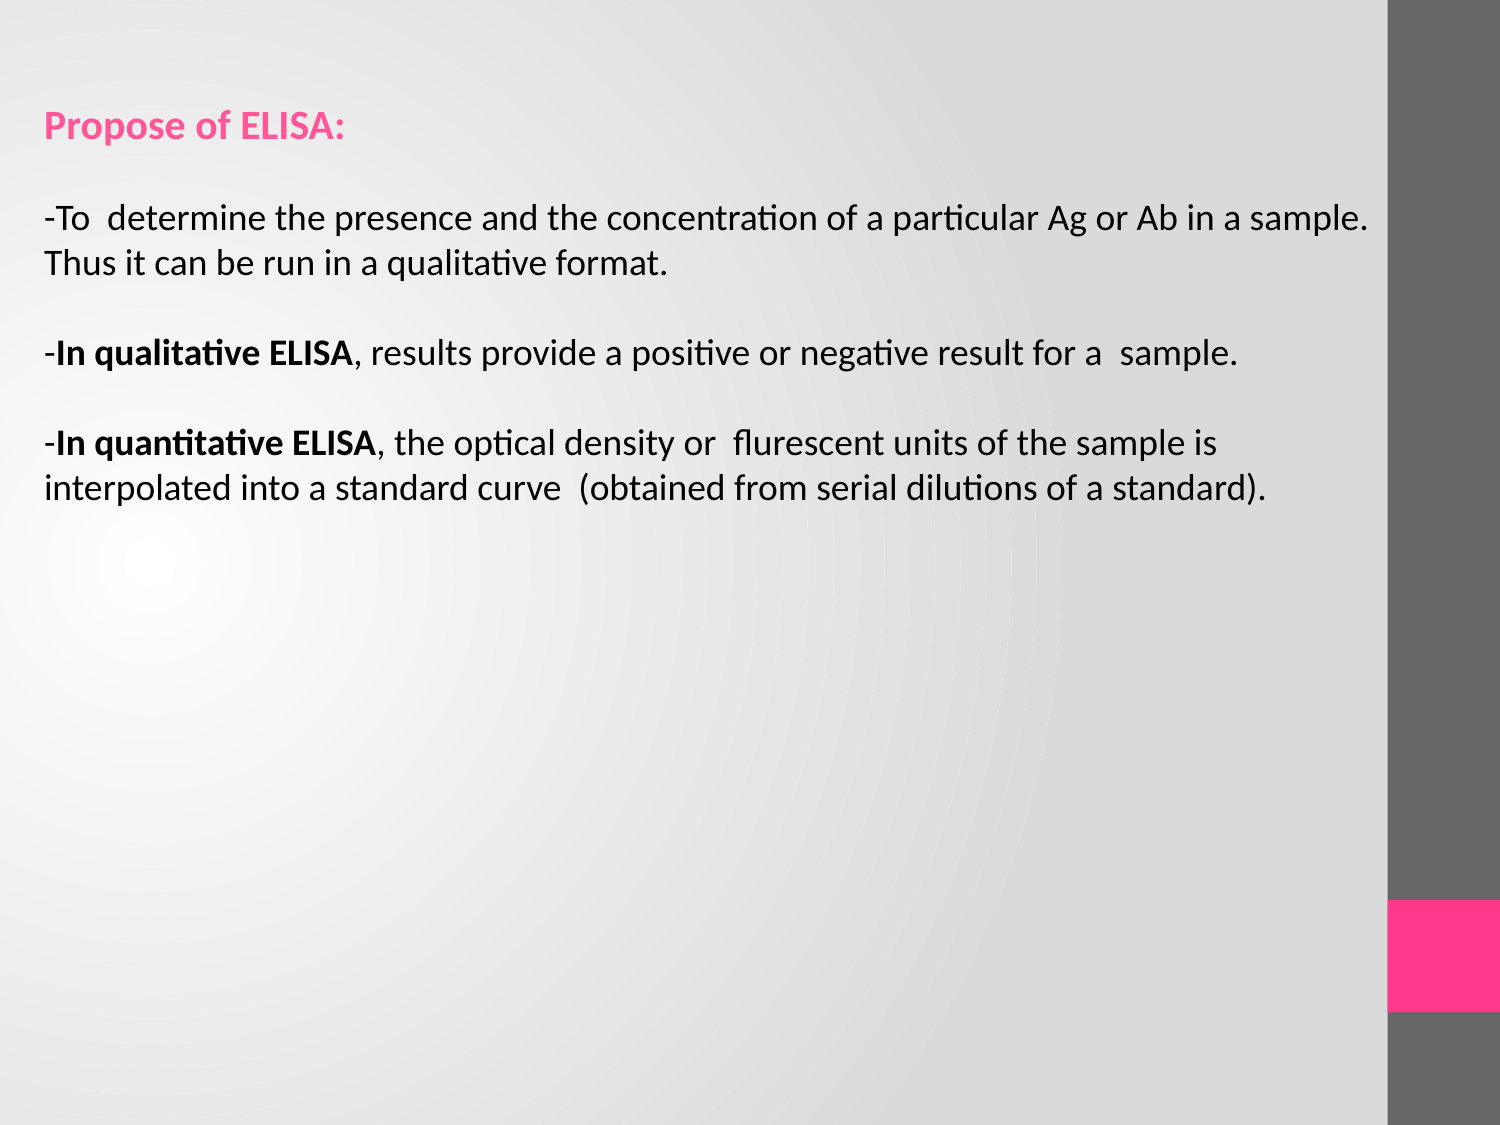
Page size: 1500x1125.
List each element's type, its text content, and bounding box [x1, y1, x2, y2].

text_box Propose of ELISA: -To determine the presence and the concentration of a particular Ag or Ab in a sample. Thus it can be run in a qualitative format. -In qualitative ELISA, results provide a positive or negative result for a sample. -In quantitative ELISA, the optical density or flurescent units of the sample is interpolated into a standard curve (obtained from serial dilutions of a standard). [29, 90, 1388, 560]
